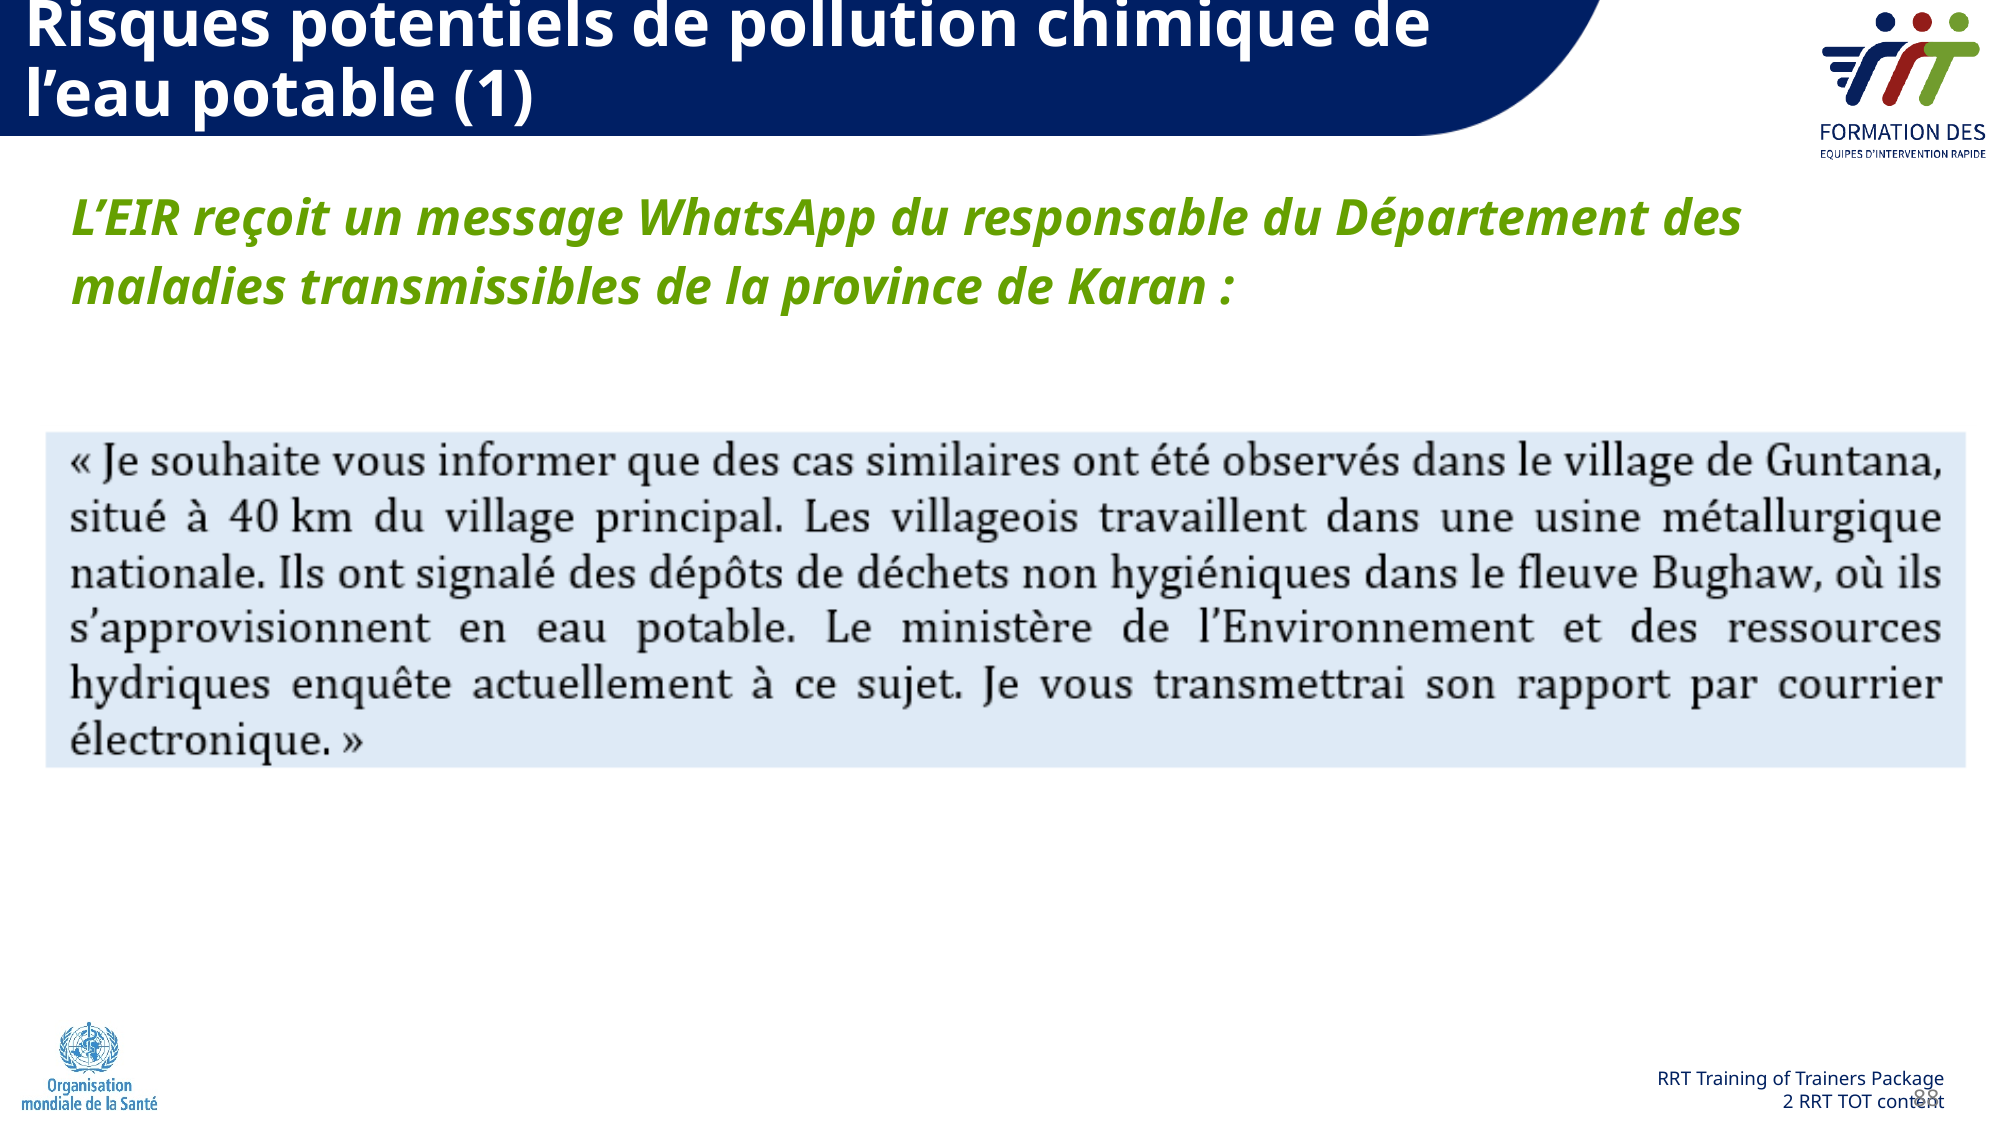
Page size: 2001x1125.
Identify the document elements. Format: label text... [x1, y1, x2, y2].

text_box L’EIR reçoit un message WhatsApp du responsable du Département des maladies transmissibles de la province de Karan : [63, 169, 1771, 322]
title Risques potentiels de pollution chimique de l’eau potable (1) [16, 6, 1521, 114]
picture [40, 423, 1978, 779]
picture [1820, 11, 1986, 160]
picture [0, 0, 1623, 136]
picture [20, 1020, 158, 1111]
